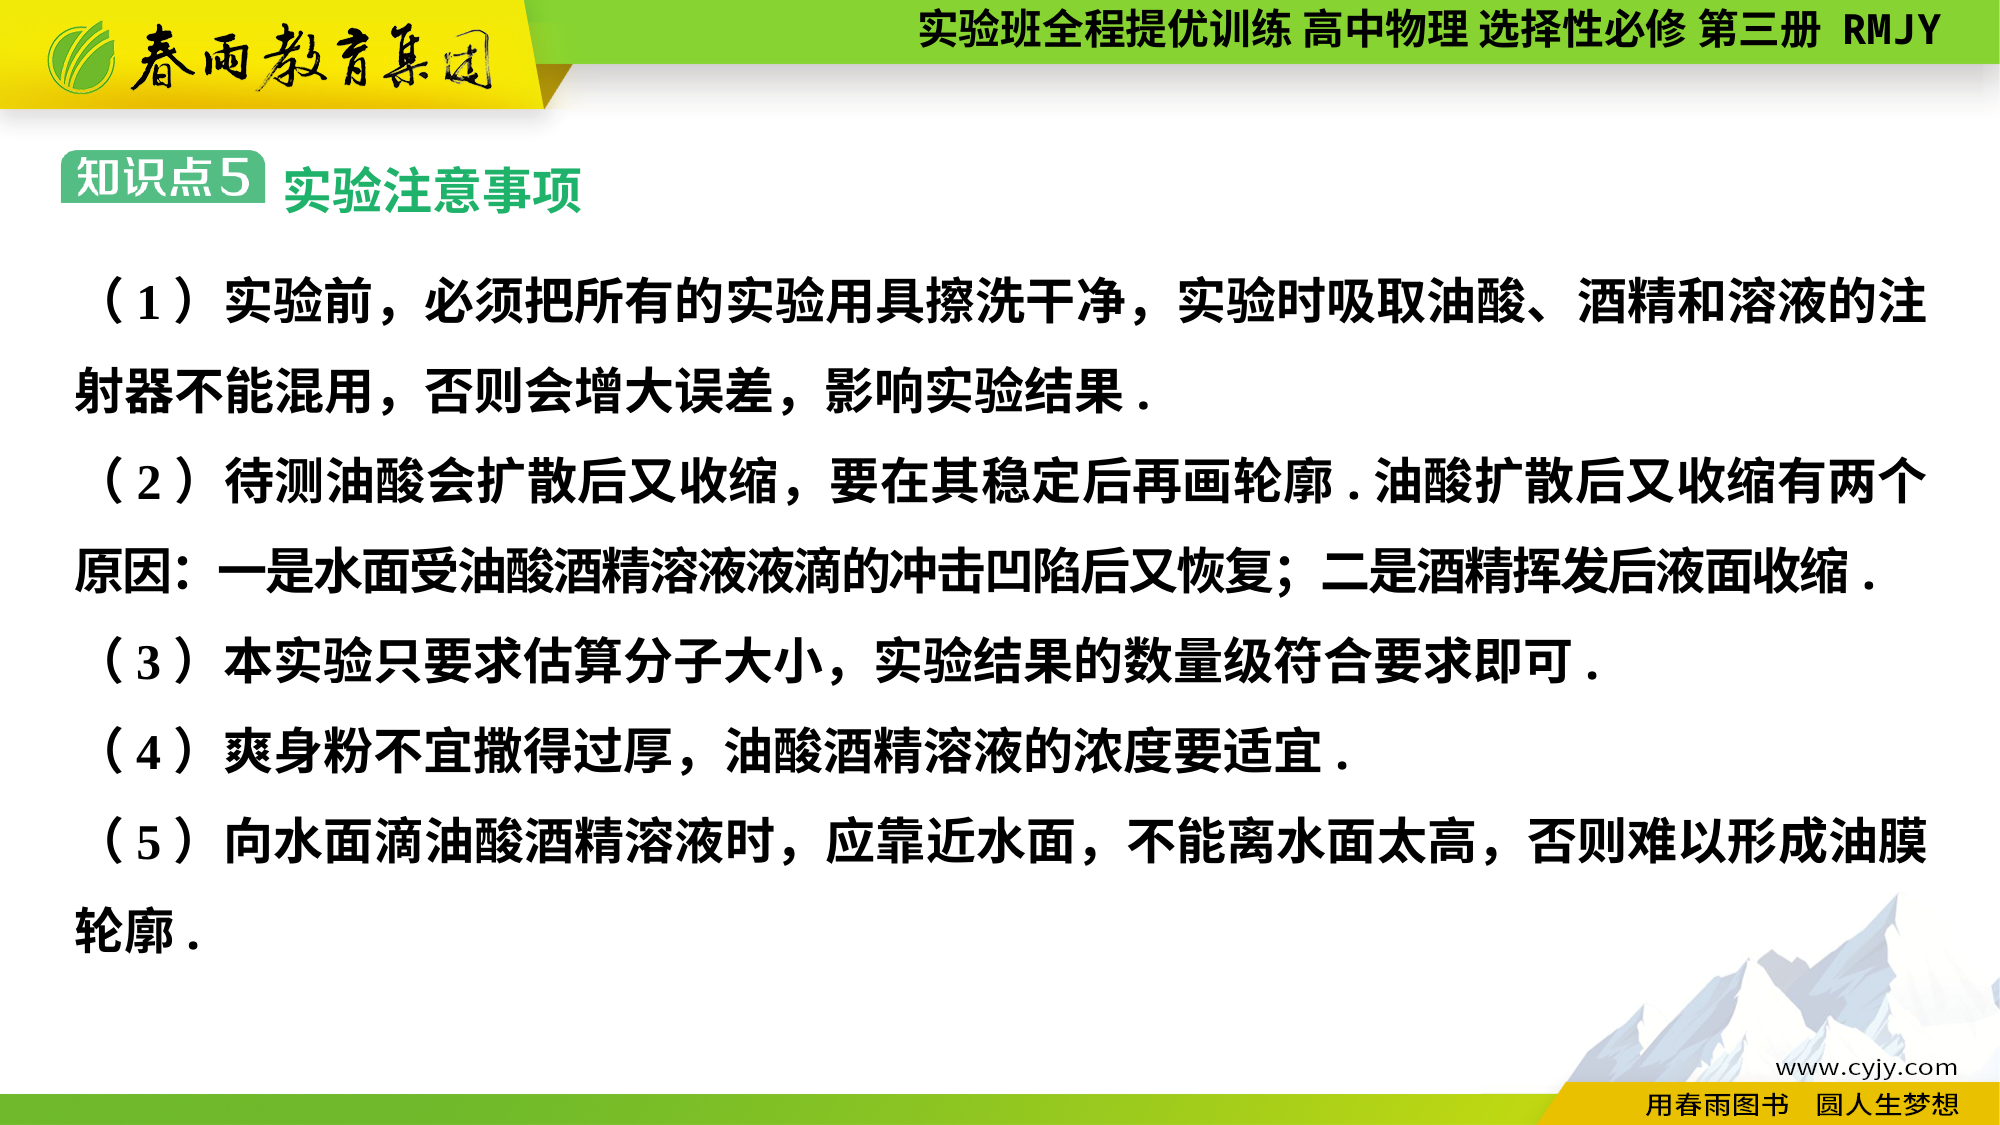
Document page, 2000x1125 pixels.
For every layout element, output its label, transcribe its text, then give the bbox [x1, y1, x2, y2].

picture [0, 0, 2000, 1125]
text_box 实验注意事项 [267, 122, 1944, 228]
list （1）实验前，必须把所有的实验用具擦洗干净，实验时吸取油酸、酒精和溶液的注射器不能混用，否则会增大误差，影响实验结果. （2）待测油酸会扩散后又收缩，要在其稳定后再画轮廓.油酸扩散后又收缩有两个原因：一是水面受油酸酒精溶液液滴的冲击凹陷后又恢复；二是酒精挥发后液面收缩. （3）本实验只要求估算分子大小，实验结果的数量级符合要求即可. （4）爽身粉不宜撒得过厚，油酸酒精溶液的浓度要适宜. （5）向水面滴油酸酒精溶液时，应靠近水面，不能离水面太高，否则难以形成油膜轮廓. [59, 231, 1944, 963]
